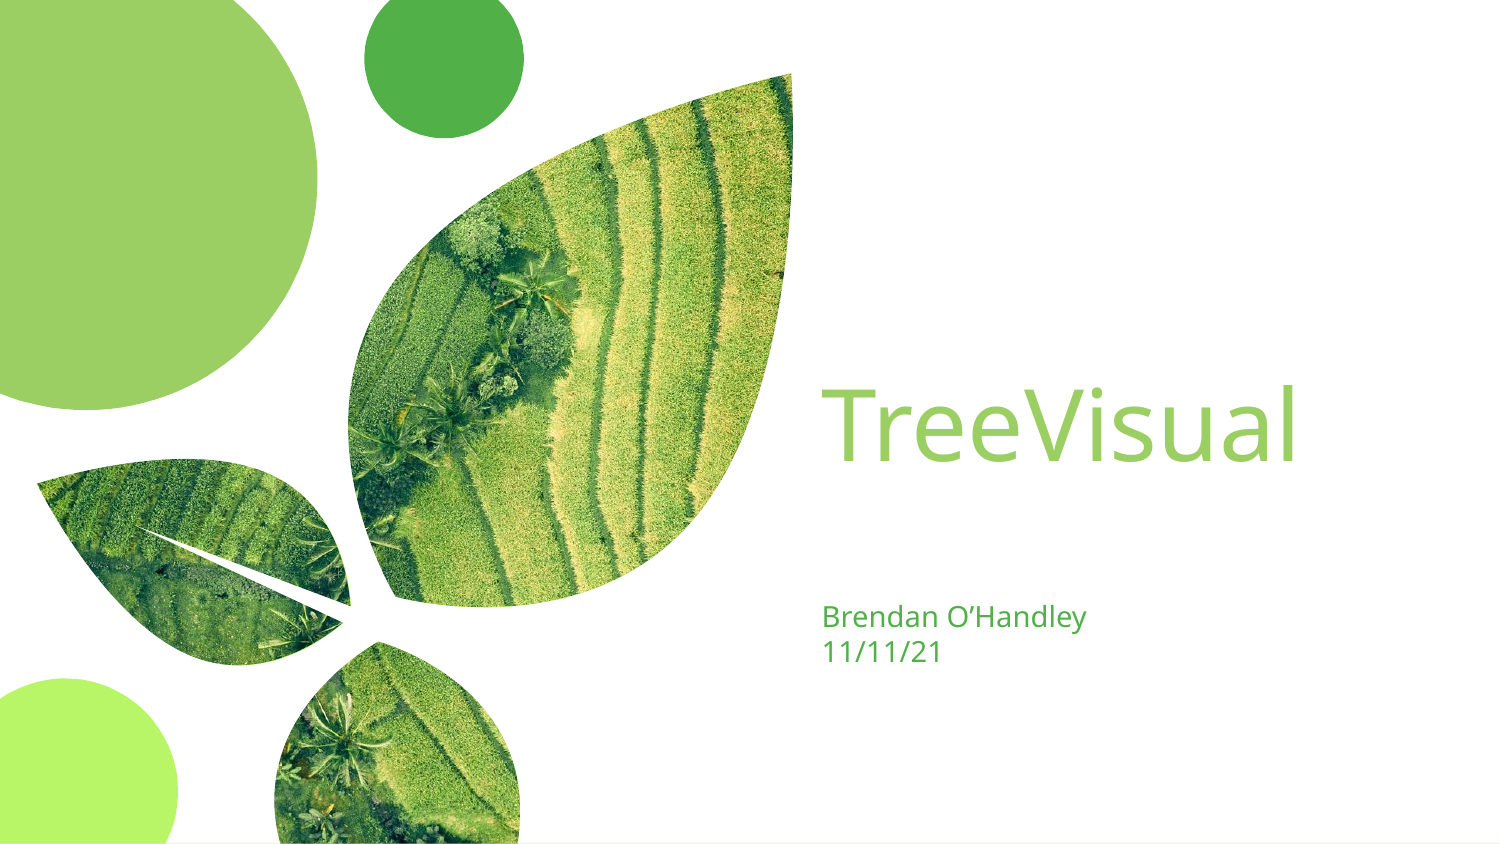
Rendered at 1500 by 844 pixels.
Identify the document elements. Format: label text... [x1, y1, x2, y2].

text_box Brendan O’Handley 11/11/21 [806, 583, 1500, 684]
picture [36, 72, 794, 844]
title TreeVisual [806, 326, 1456, 517]
